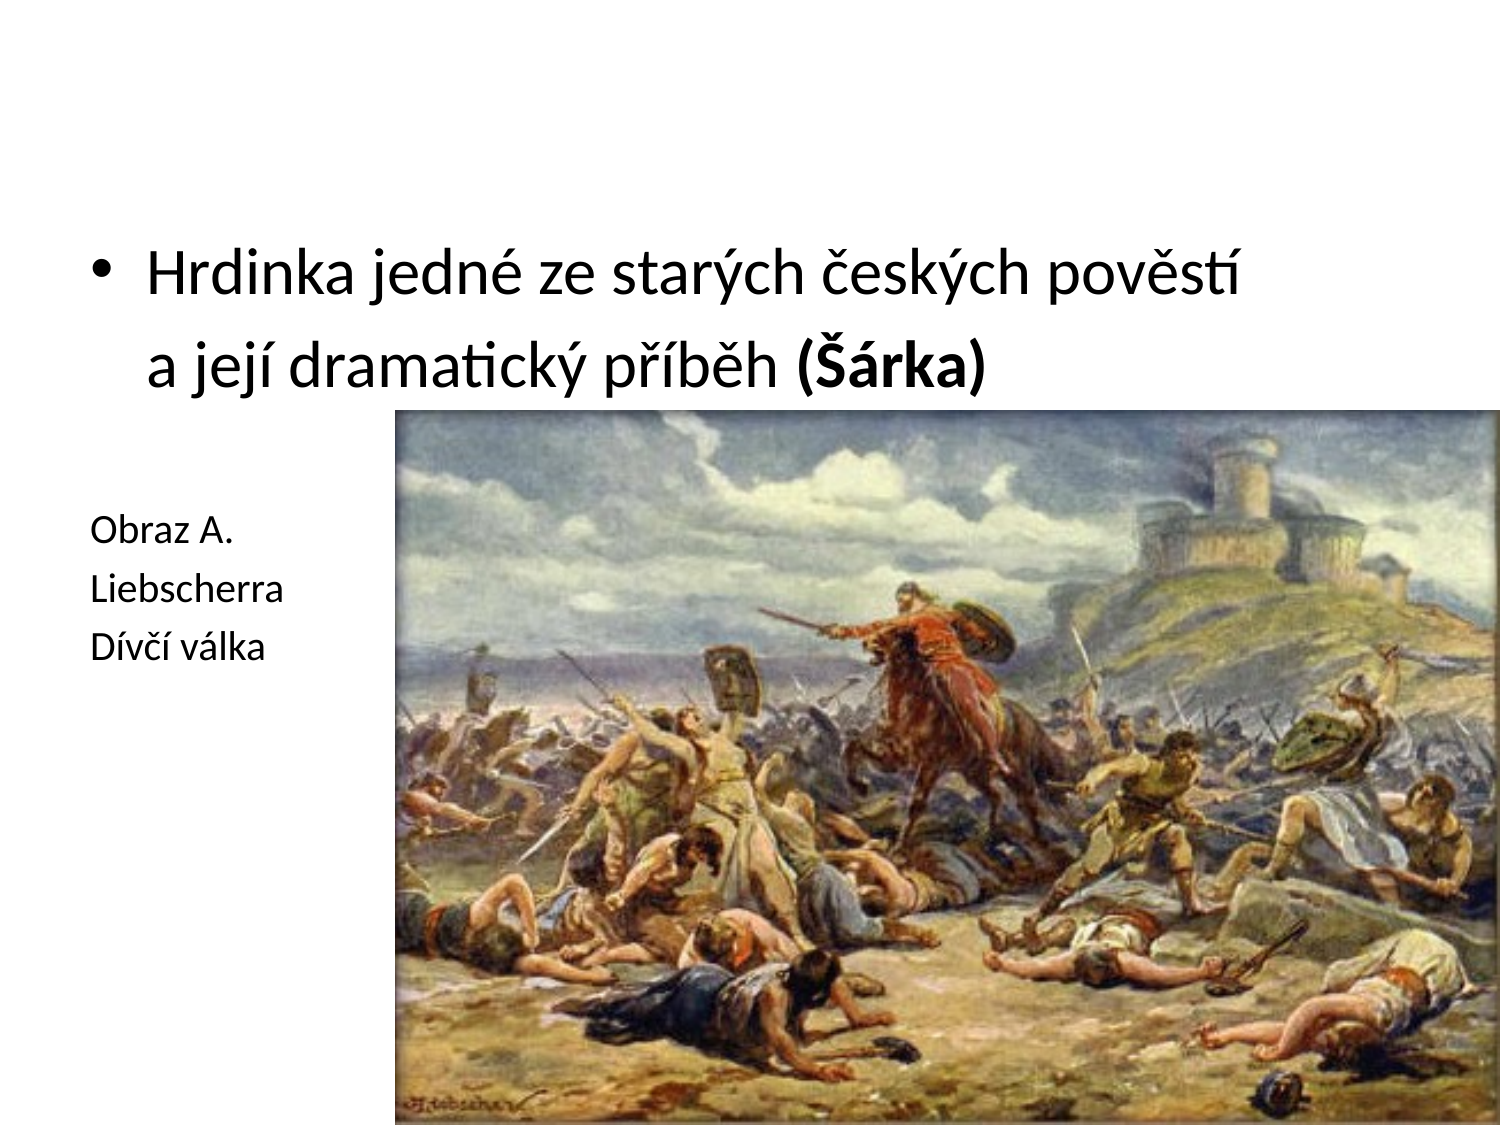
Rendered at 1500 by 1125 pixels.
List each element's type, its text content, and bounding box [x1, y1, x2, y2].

picture [395, 410, 1500, 1125]
list Hrdinka jedné ze starých českých pověstí a její dramatický příběh (Šárka) Obraz A. Liebscherra Dívčí válka [75, 219, 1425, 1005]
